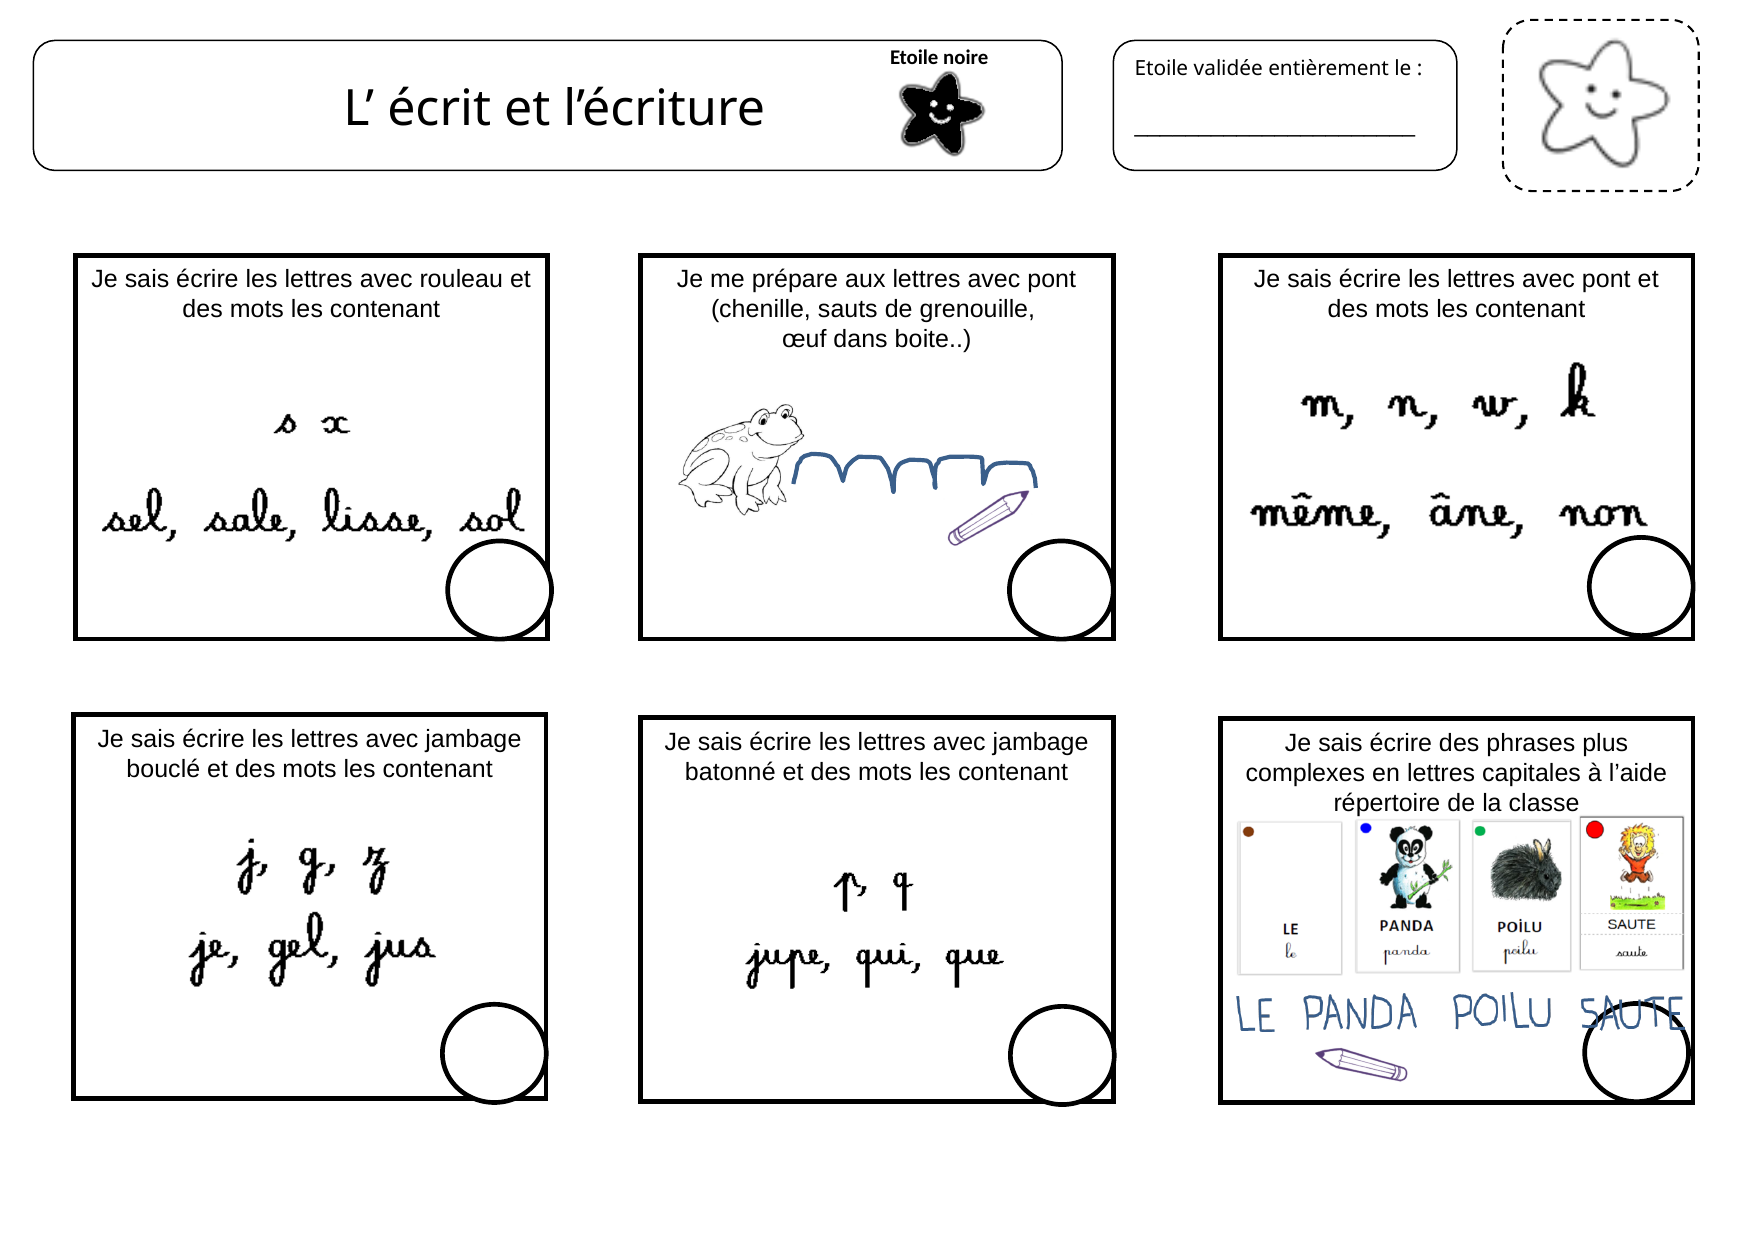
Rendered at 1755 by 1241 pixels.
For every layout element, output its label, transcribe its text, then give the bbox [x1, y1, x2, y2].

text_box [1589, 556, 1694, 636]
picture [155, 819, 468, 1001]
picture [1241, 345, 1684, 549]
text_box L’ écrit et l’écriture [33, 40, 888, 171]
picture [1470, 818, 1572, 973]
text_box [1009, 540, 1114, 640]
text_box Je sais écrire les lettres avec rouleau et des mots les contenant [75, 255, 548, 640]
text_box [447, 561, 552, 640]
picture [1522, 31, 1680, 180]
text_box Etoile validée entièrement le : ______________________ [1113, 40, 1457, 171]
text_box [442, 1004, 547, 1103]
picture [1236, 990, 1685, 1032]
text_box [1010, 1006, 1115, 1105]
text_box Je sais écrire les lettres avec jambage batonné et des mots les contenant [640, 717, 1114, 1102]
text_box Je sais écrire les lettres avec jambage bouclé et des mots les contenant [73, 714, 547, 1099]
picture [653, 370, 828, 546]
picture [729, 855, 1037, 1001]
text_box [832, 454, 1038, 494]
text_box L’ écrit et l’écriture [991, 40, 1063, 171]
picture [1577, 814, 1685, 971]
text_box Je sais écrire les lettres avec pont et des mots les contenant [1220, 255, 1694, 640]
picture [86, 348, 536, 568]
picture [1236, 820, 1343, 977]
text_box Etoile noire [838, 36, 1040, 77]
text_box [1502, 19, 1699, 192]
picture [944, 490, 1036, 546]
text_box [1584, 1037, 1689, 1102]
text_box Je sais écrire des phrases plus complexes en lettres capitales à l’aide répertoire de la classe [1220, 718, 1694, 1103]
picture [1316, 1034, 1407, 1090]
text_box Je me prépare aux lettres avec pont (chenille, sauts de grenouille, œuf dans boite..) [640, 255, 1114, 640]
picture [1353, 818, 1461, 975]
picture [887, 65, 991, 163]
